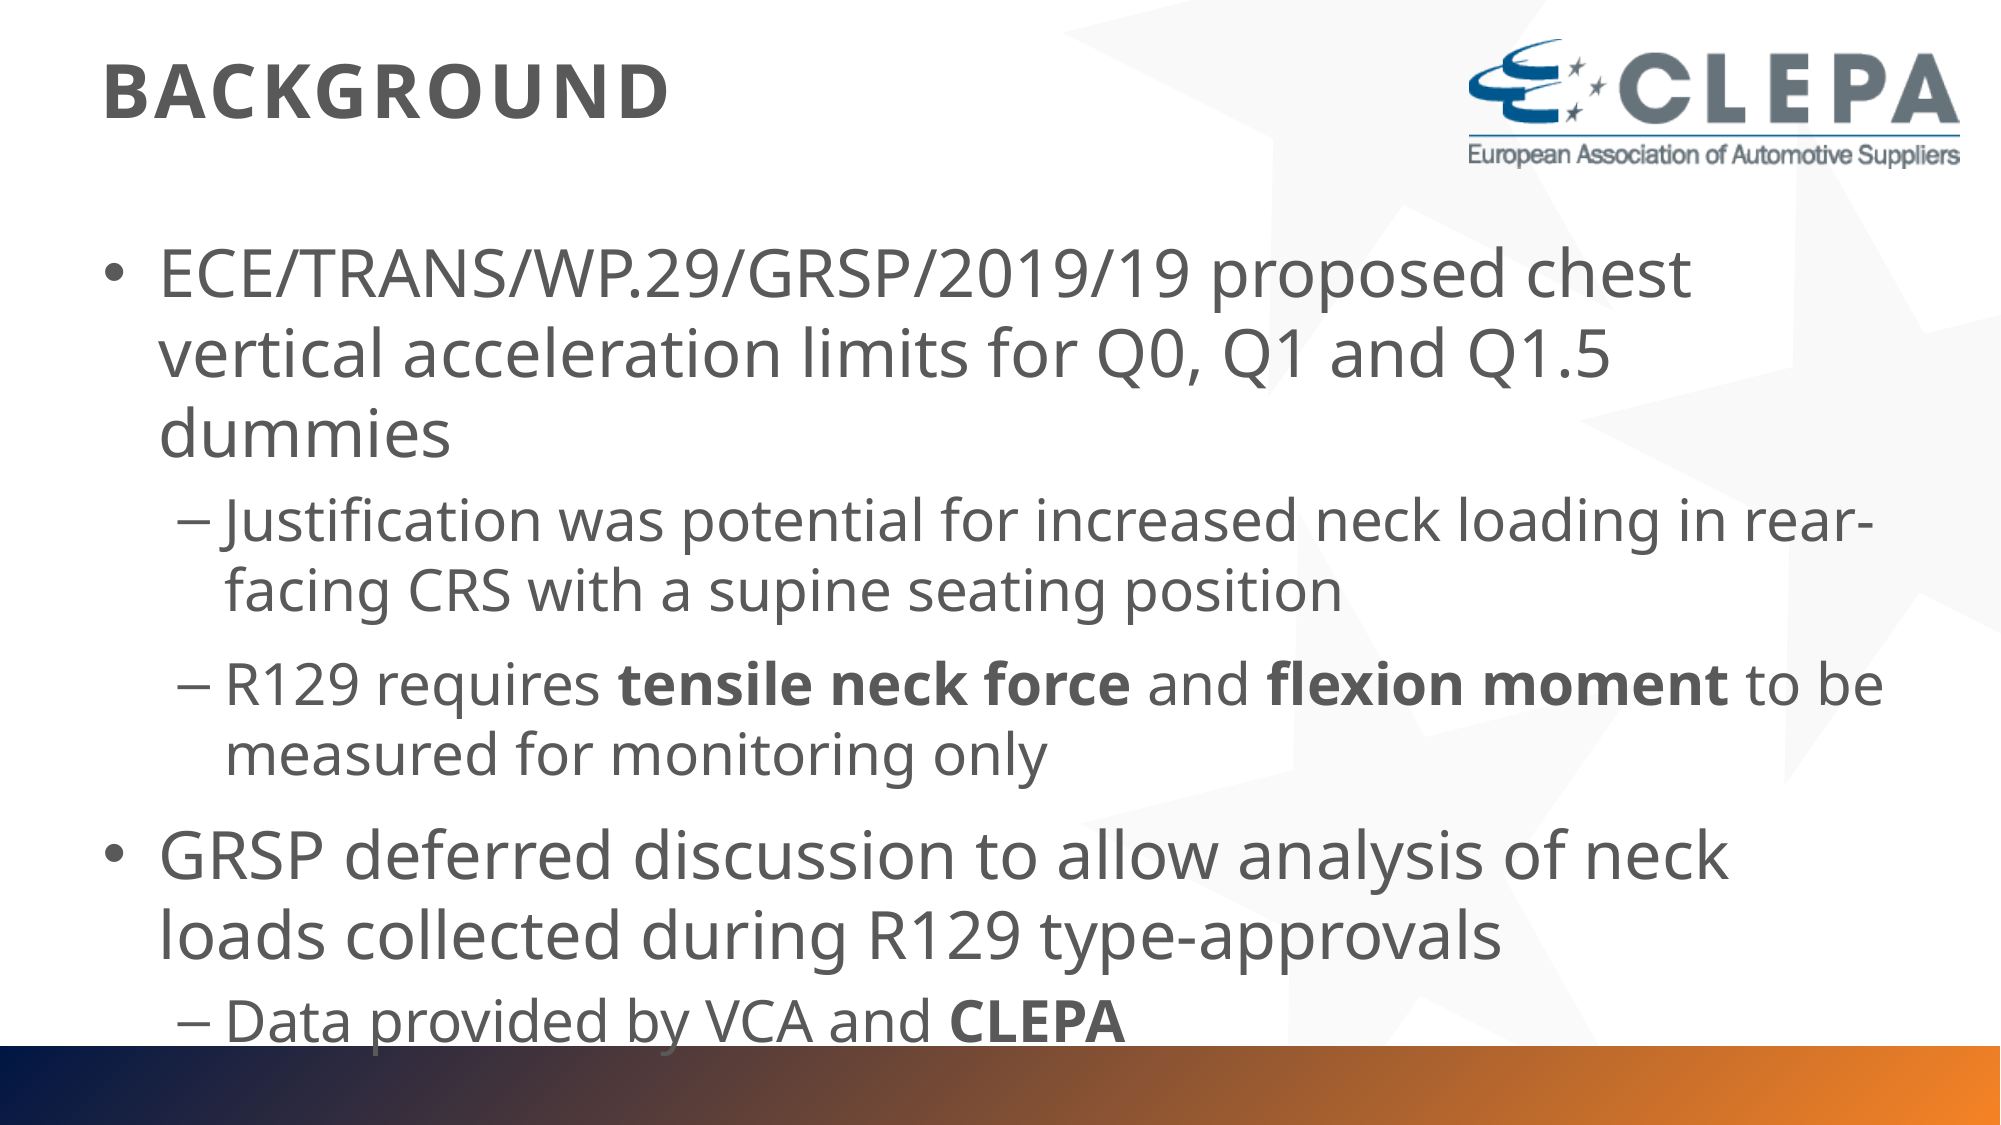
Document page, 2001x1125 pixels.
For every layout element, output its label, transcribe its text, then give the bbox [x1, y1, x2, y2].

list ECE/TRANS/WP.29/GRSP/2019/19 proposed chest vertical acceleration limits for Q0, Q1 and Q1.5 dummies Justification was potential for increased neck loading in rear-facing CRS with a supine seating position R129 requires tensile neck force and flexion moment to be measured for monitoring only GRSP deferred discussion to allow analysis of neck loads collected during R129 type-approvals Data provided by VCA and CLEPA [87, 223, 1916, 938]
title BACKGROUND [85, 58, 1277, 142]
picture [1469, 39, 1960, 169]
